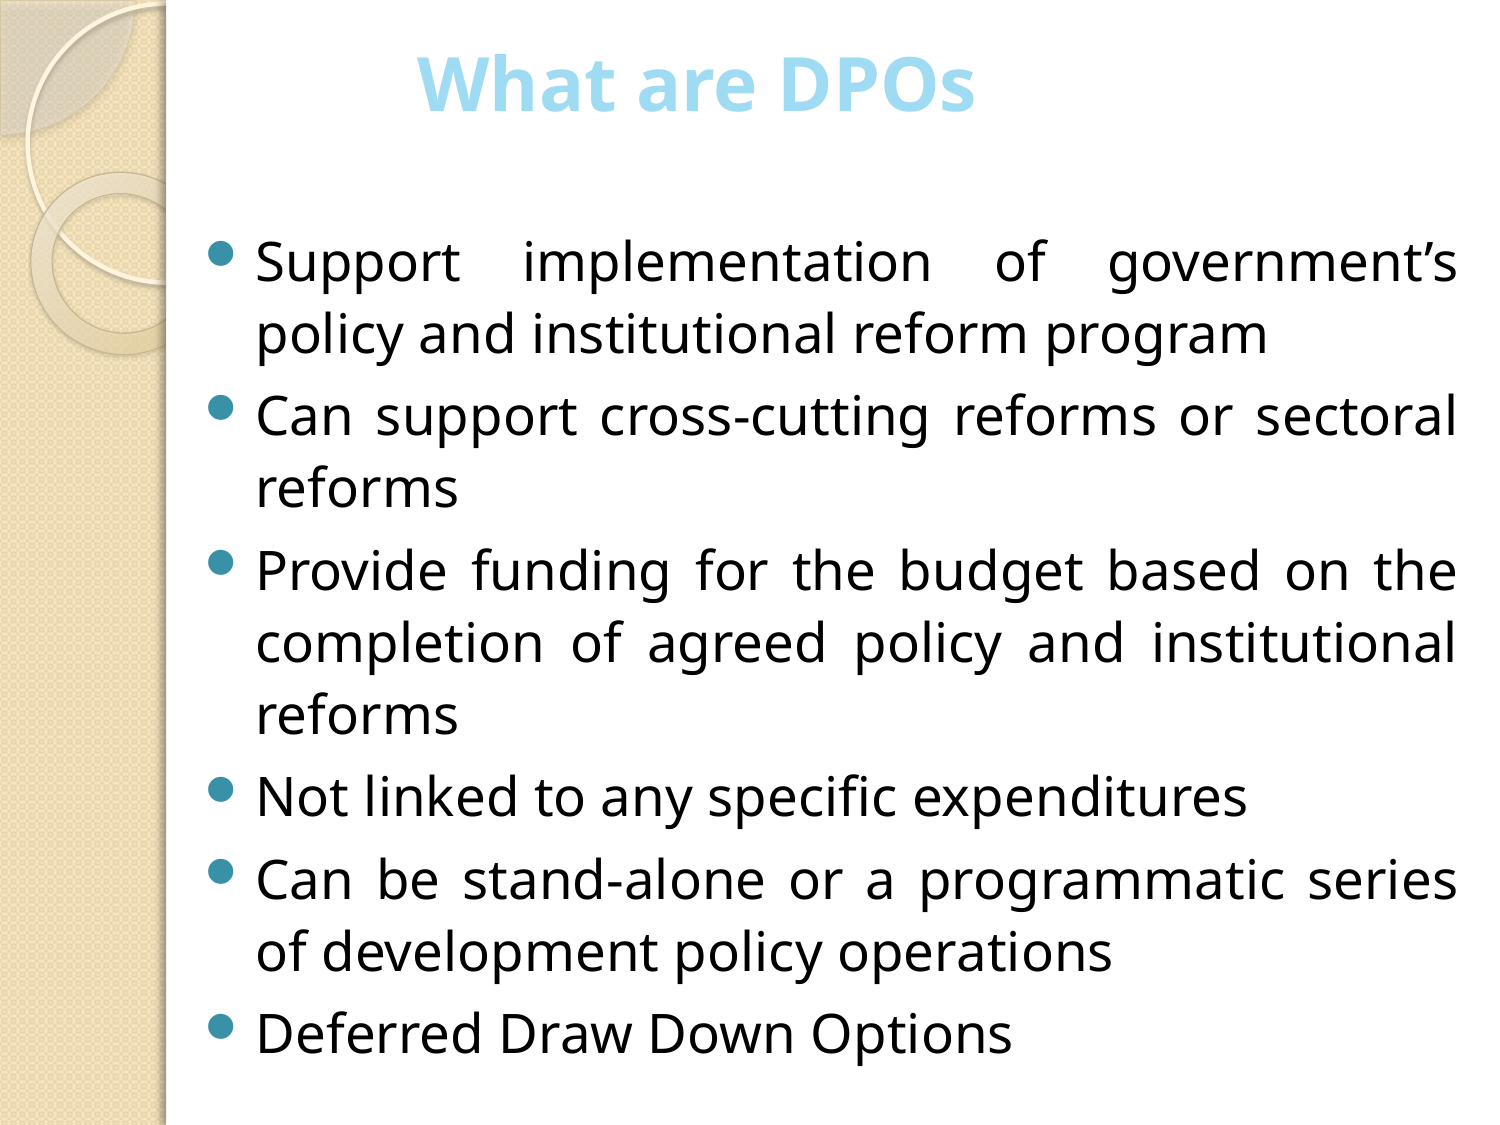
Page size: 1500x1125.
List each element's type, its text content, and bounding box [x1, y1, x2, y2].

text_box What are DPOs [402, 29, 993, 135]
list Support implementation of government’s policy and institutional reform program Can support cross-cutting reforms or sectoral reforms Provide funding for the budget based on the completion of agreed policy and institutional reforms Not linked to any specific expenditures Can be stand-alone or a programmatic series of development policy operations Deferred Draw Down Options [187, 212, 1475, 1088]
